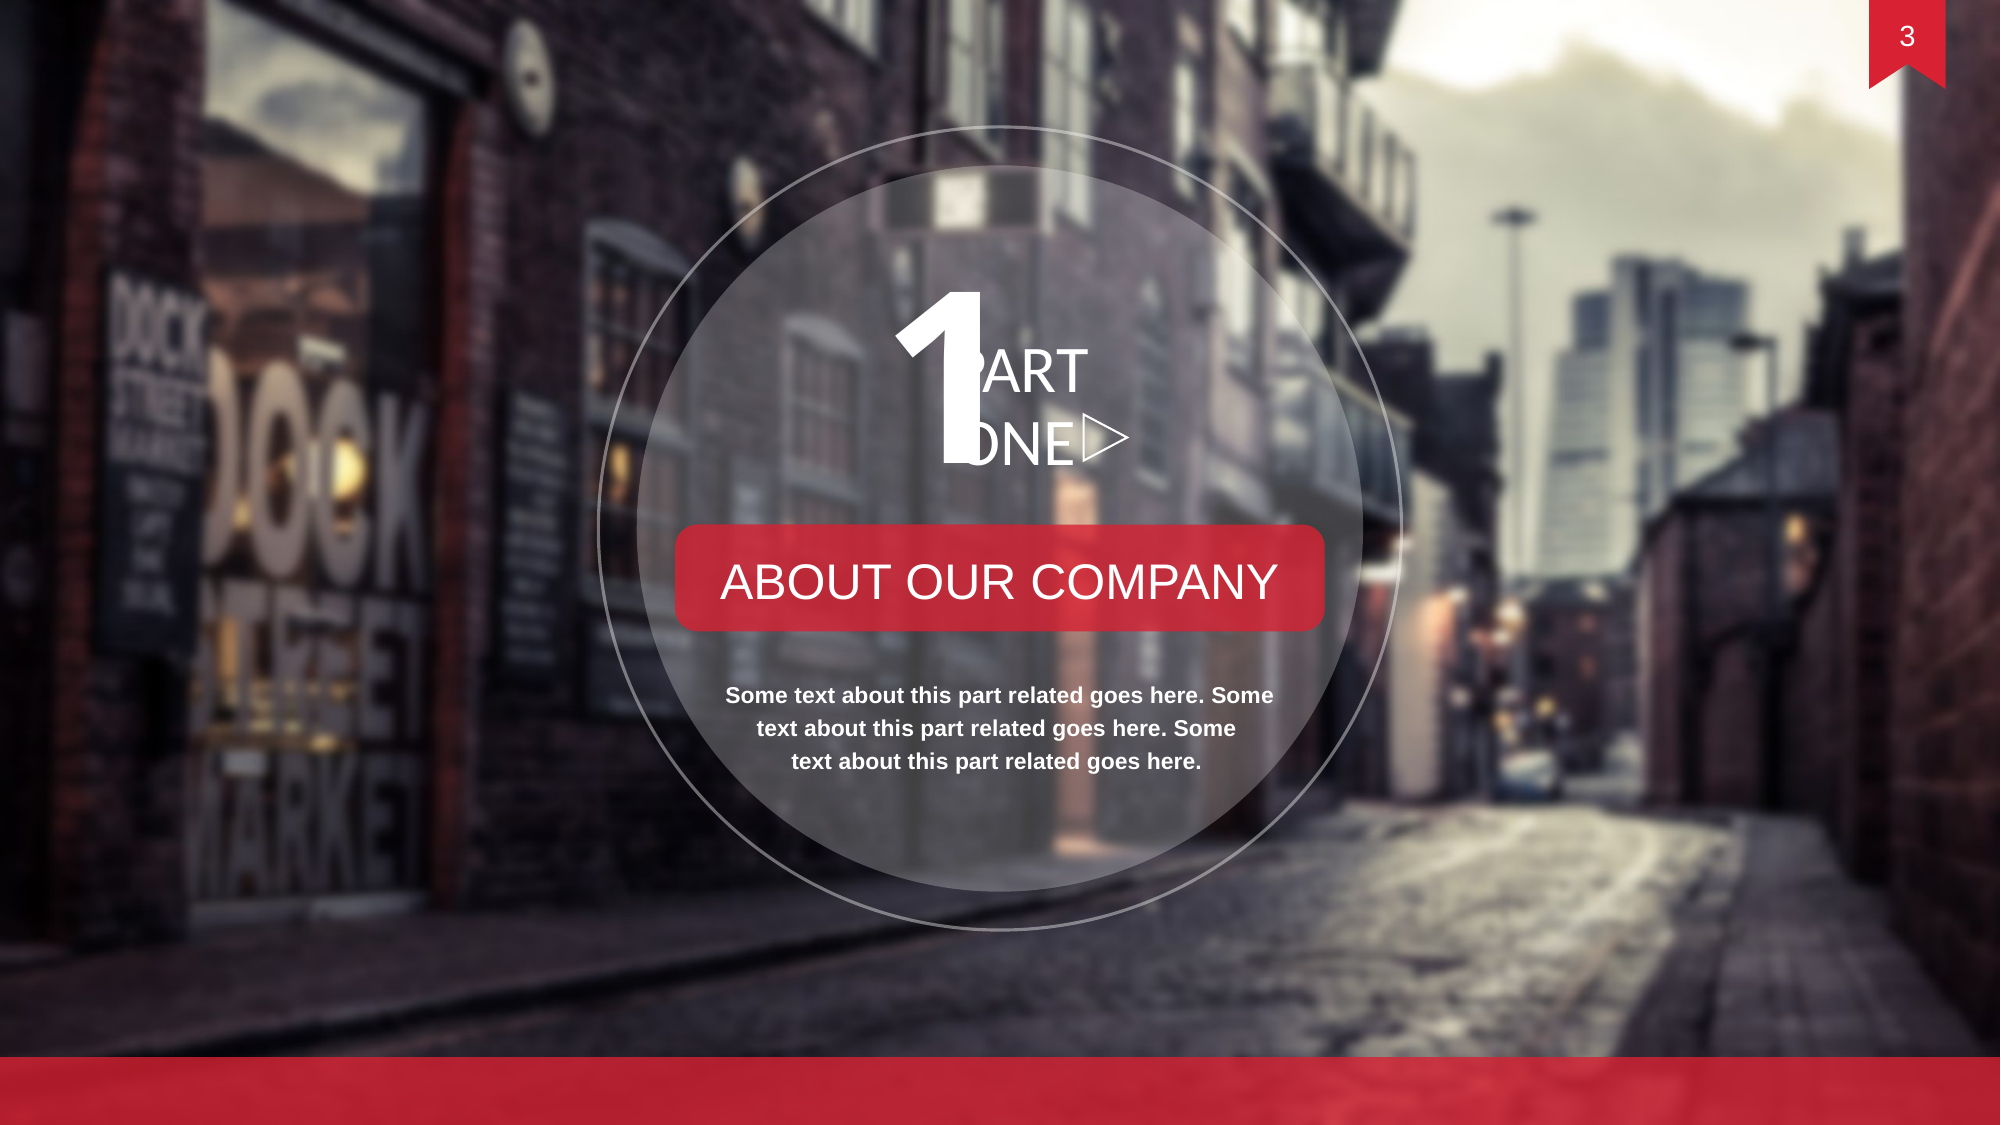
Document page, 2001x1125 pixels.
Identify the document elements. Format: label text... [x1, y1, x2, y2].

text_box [864, 216, 1128, 523]
text_box [0, 1056, 2000, 1125]
text_box ABOUT OUR COMPANY [705, 541, 1295, 617]
picture [0, 0, 2000, 1056]
text_box Some text about this part related goes here. Some text about this part related goes here. Some text about this part related goes here. [687, 667, 1312, 782]
text_box [597, 125, 1403, 932]
